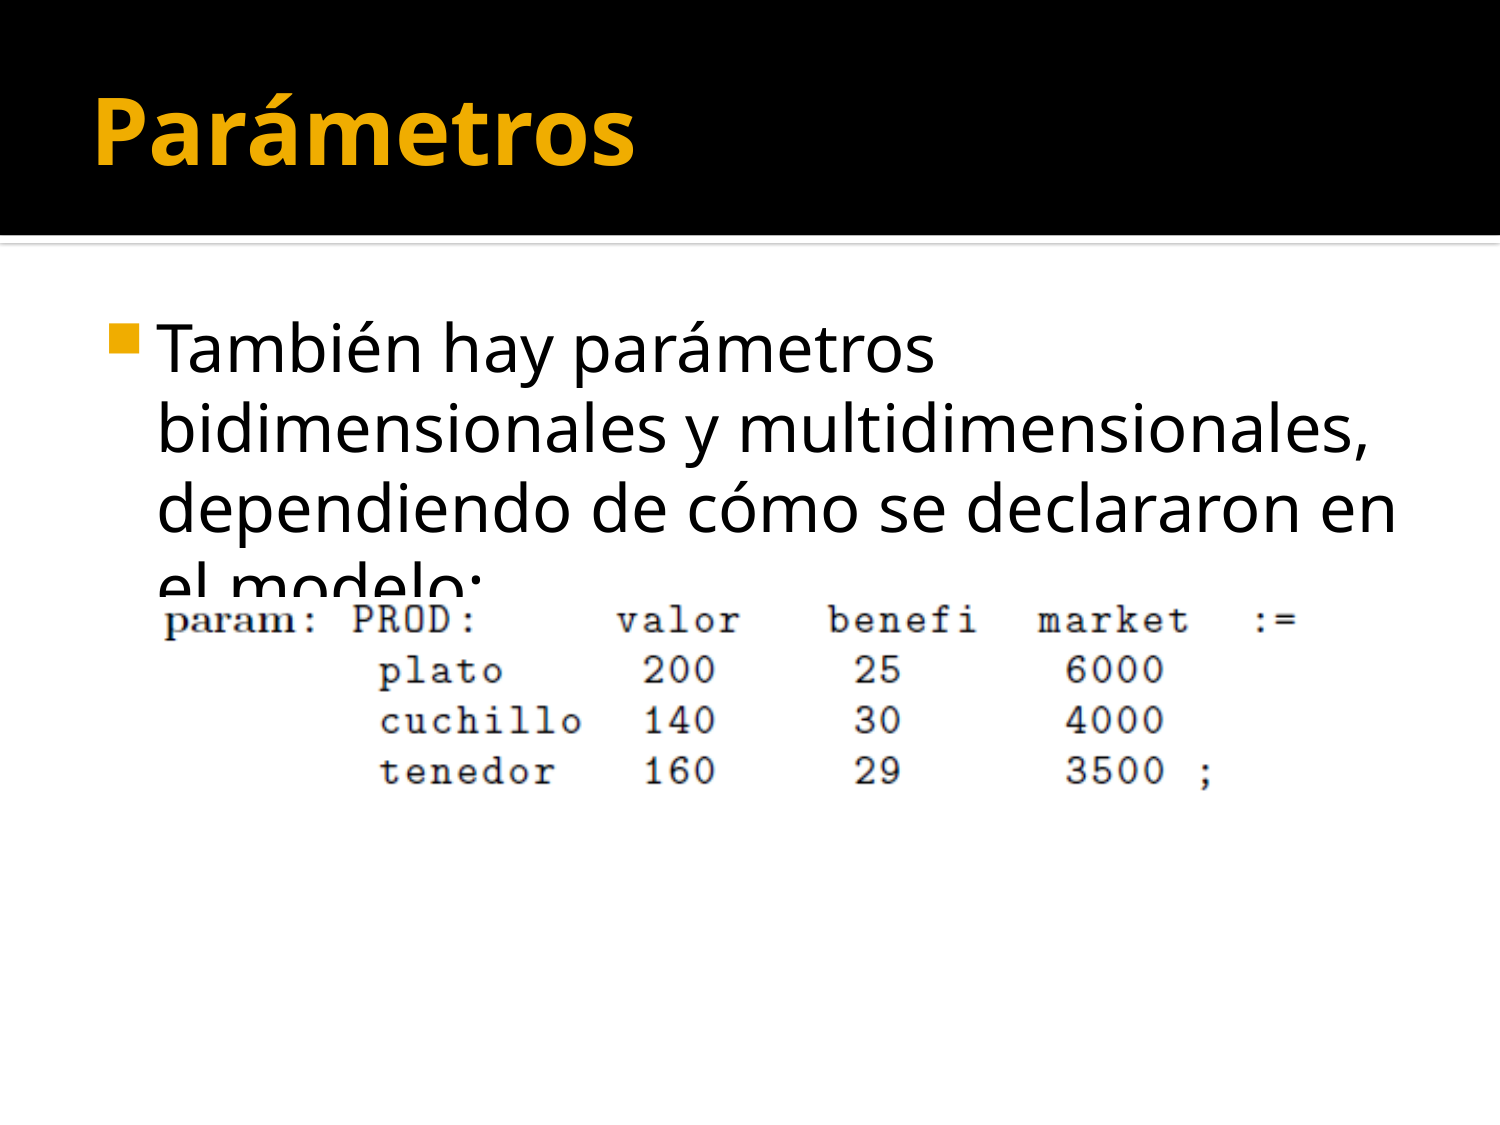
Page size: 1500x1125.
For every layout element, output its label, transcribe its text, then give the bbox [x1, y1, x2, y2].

title Parámetros [75, 25, 1425, 231]
list También hay parámetros bidimensionales y multidimensionales, dependiendo de cómo se declararon en el modelo: [75, 291, 1425, 1050]
picture [159, 597, 1310, 799]
